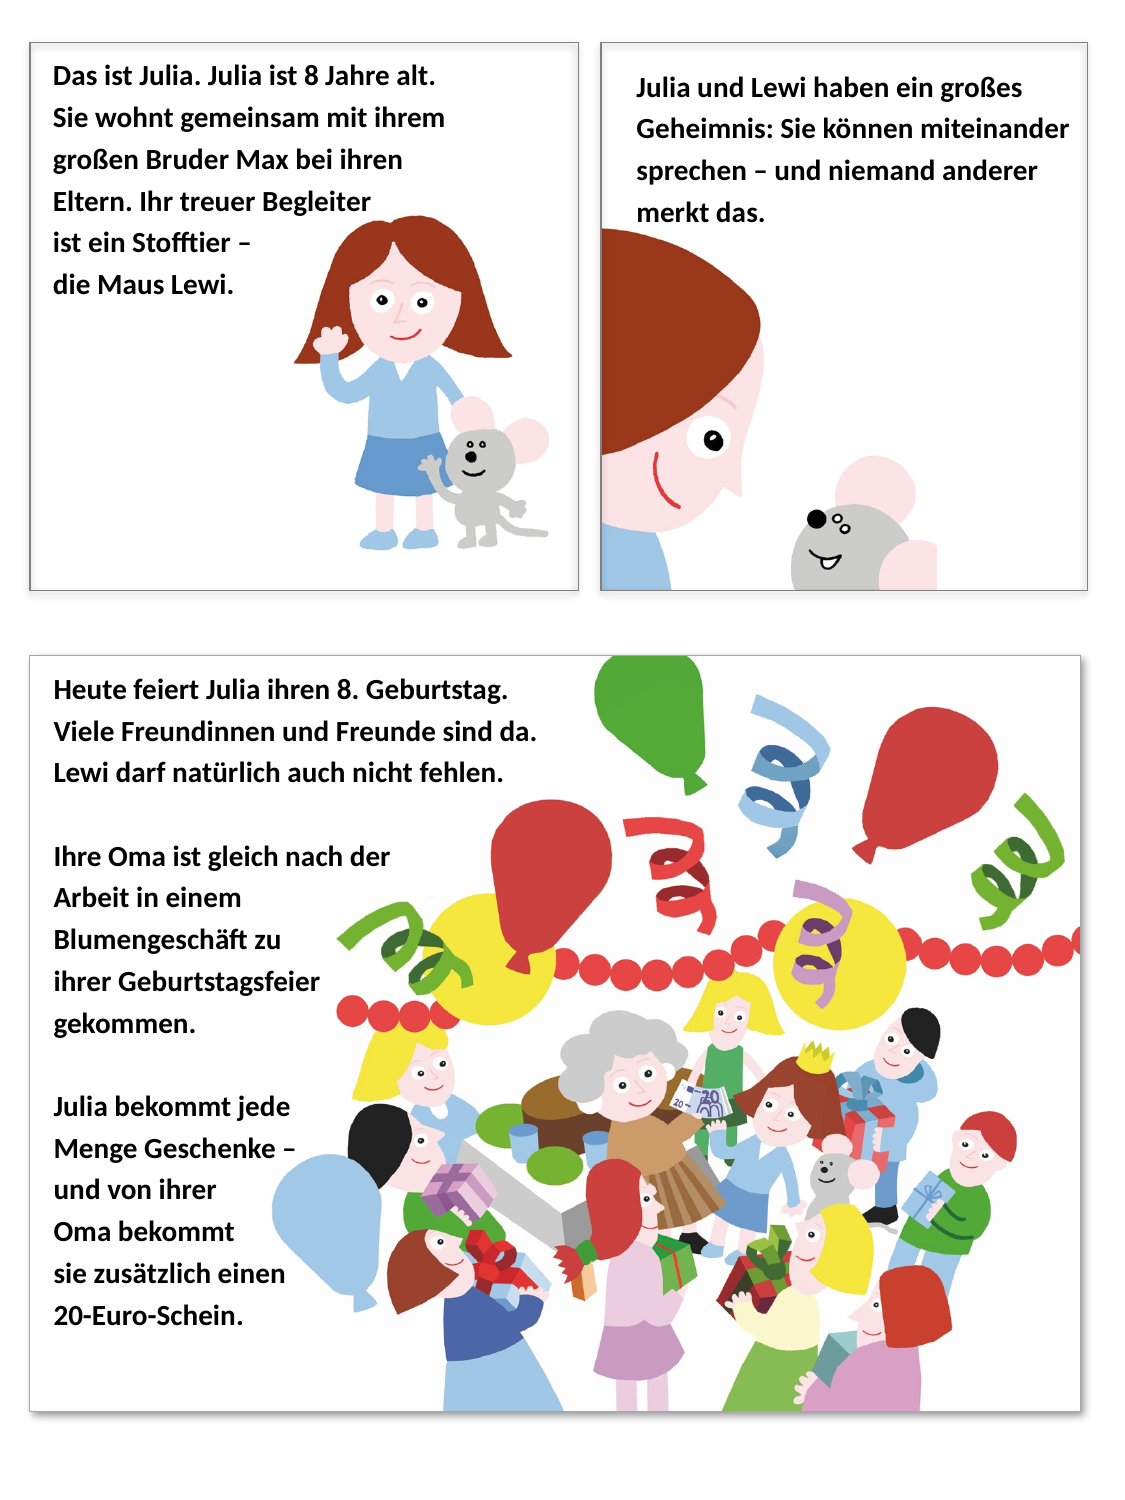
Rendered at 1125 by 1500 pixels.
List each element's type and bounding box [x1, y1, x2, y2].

picture [29, 655, 1081, 1412]
picture [269, 207, 579, 563]
picture [600, 207, 938, 591]
text_box [29, 42, 579, 591]
text_box [600, 42, 1088, 591]
